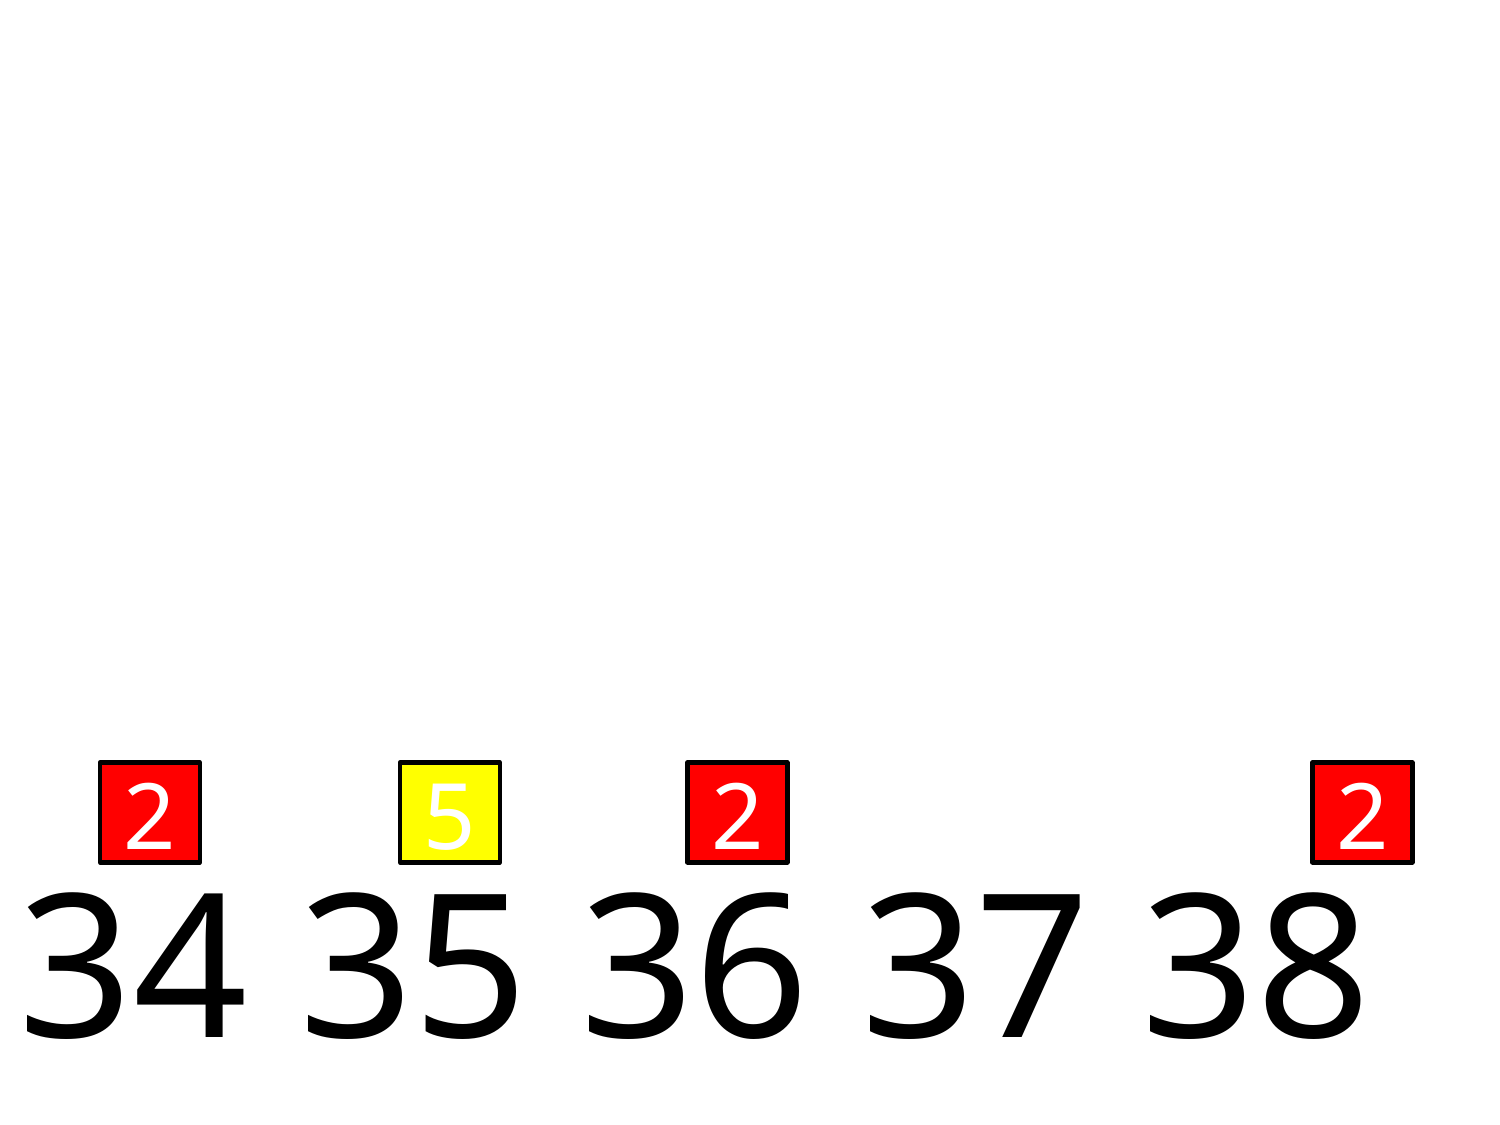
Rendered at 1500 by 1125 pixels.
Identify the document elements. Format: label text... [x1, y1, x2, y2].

text_box 2 [1310, 760, 1415, 865]
text_box 2 [98, 760, 202, 865]
text_box 5 [398, 760, 502, 865]
text_box 34 35 36 37 38 [0, 829, 1500, 1085]
text_box 2 [685, 760, 790, 865]
